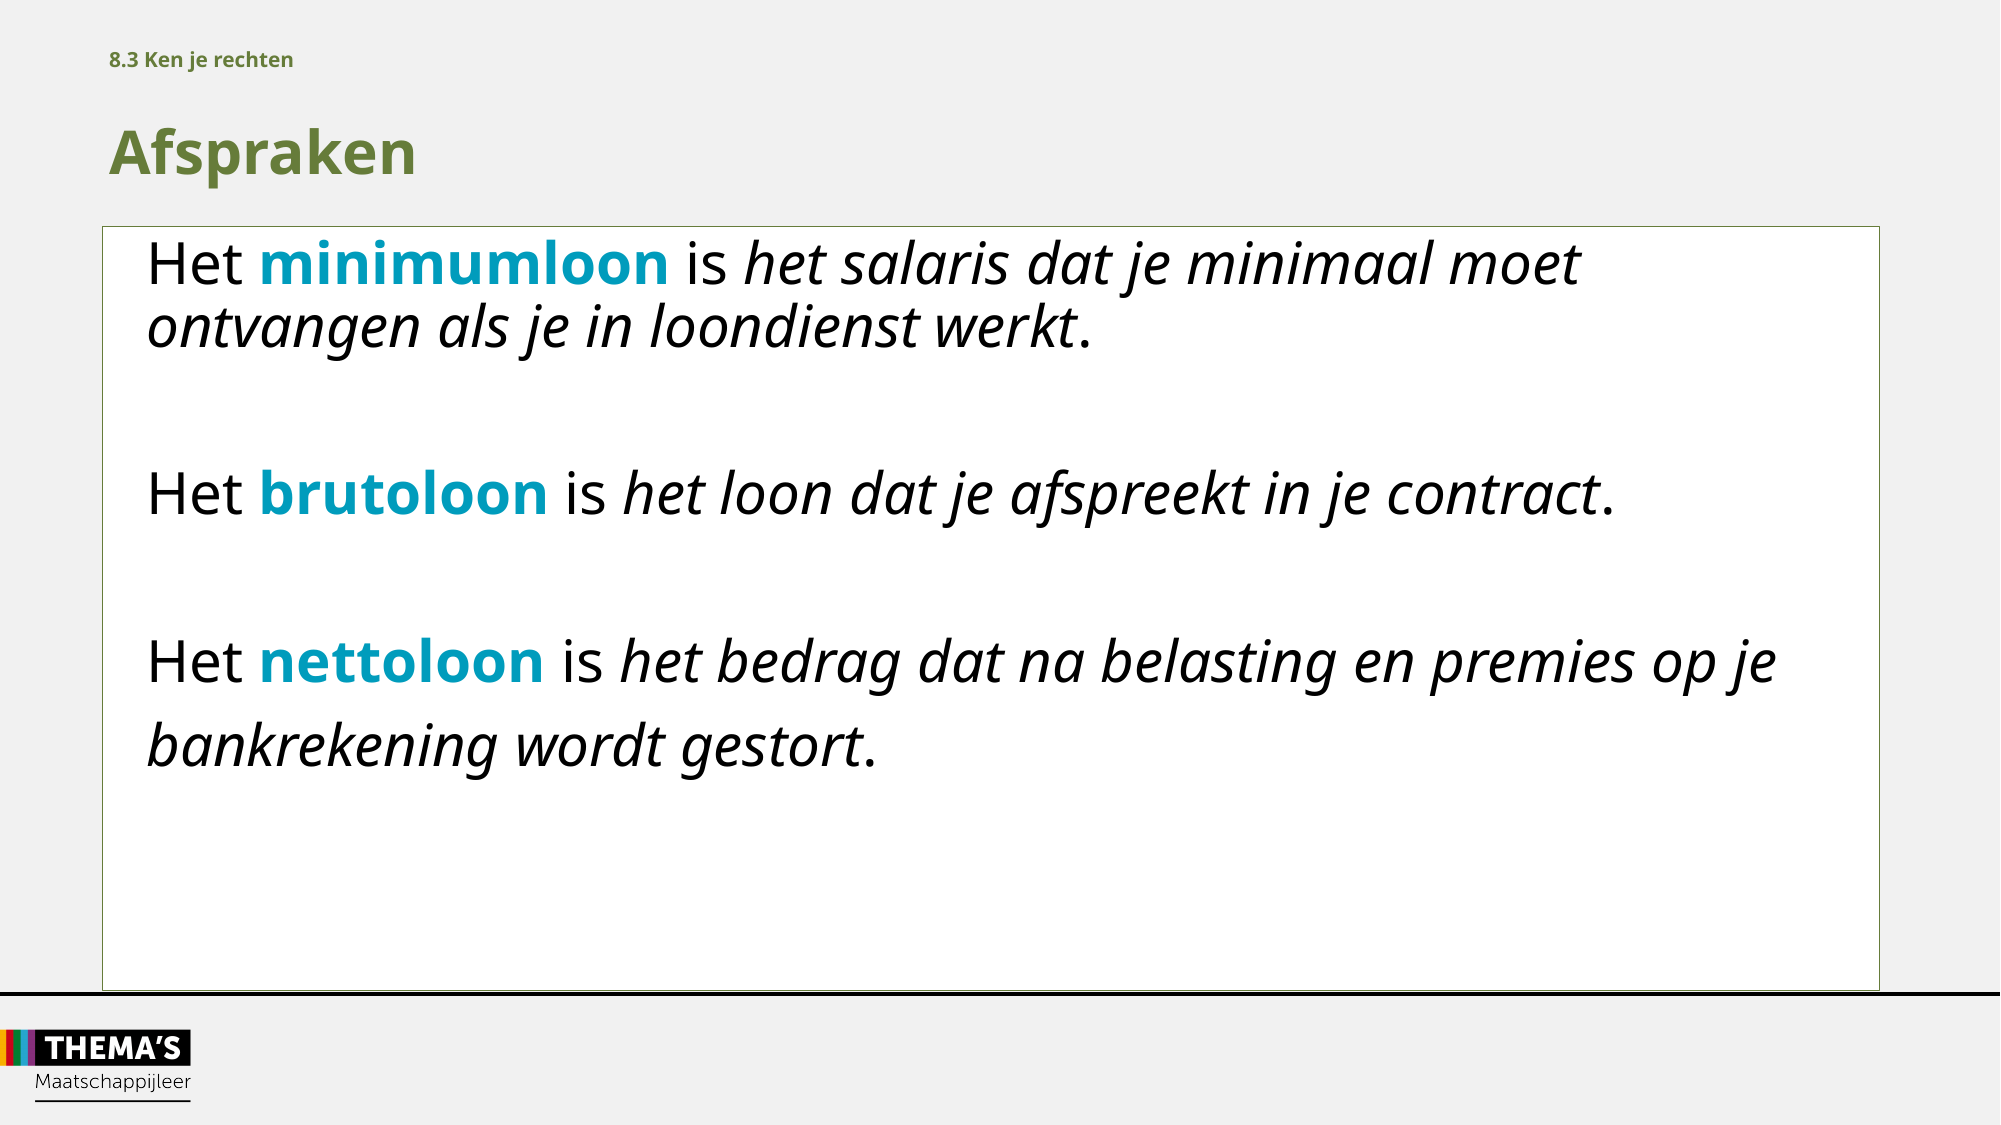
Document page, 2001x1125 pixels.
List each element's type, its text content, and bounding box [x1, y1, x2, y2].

list Afspraken [94, 114, 1879, 205]
list 8.3 Ken je rechten [94, 33, 941, 88]
picture [0, 993, 203, 1125]
list Het minimumloon is het salaris dat je minimaal moet ontvangen als je in loondienst werkt. Het brutoloon is het loon dat je afspreekt in je contract. Het nettoloon is het bedrag dat na belasting en premies op je bankrekening wordt gestort. [102, 226, 1880, 991]
